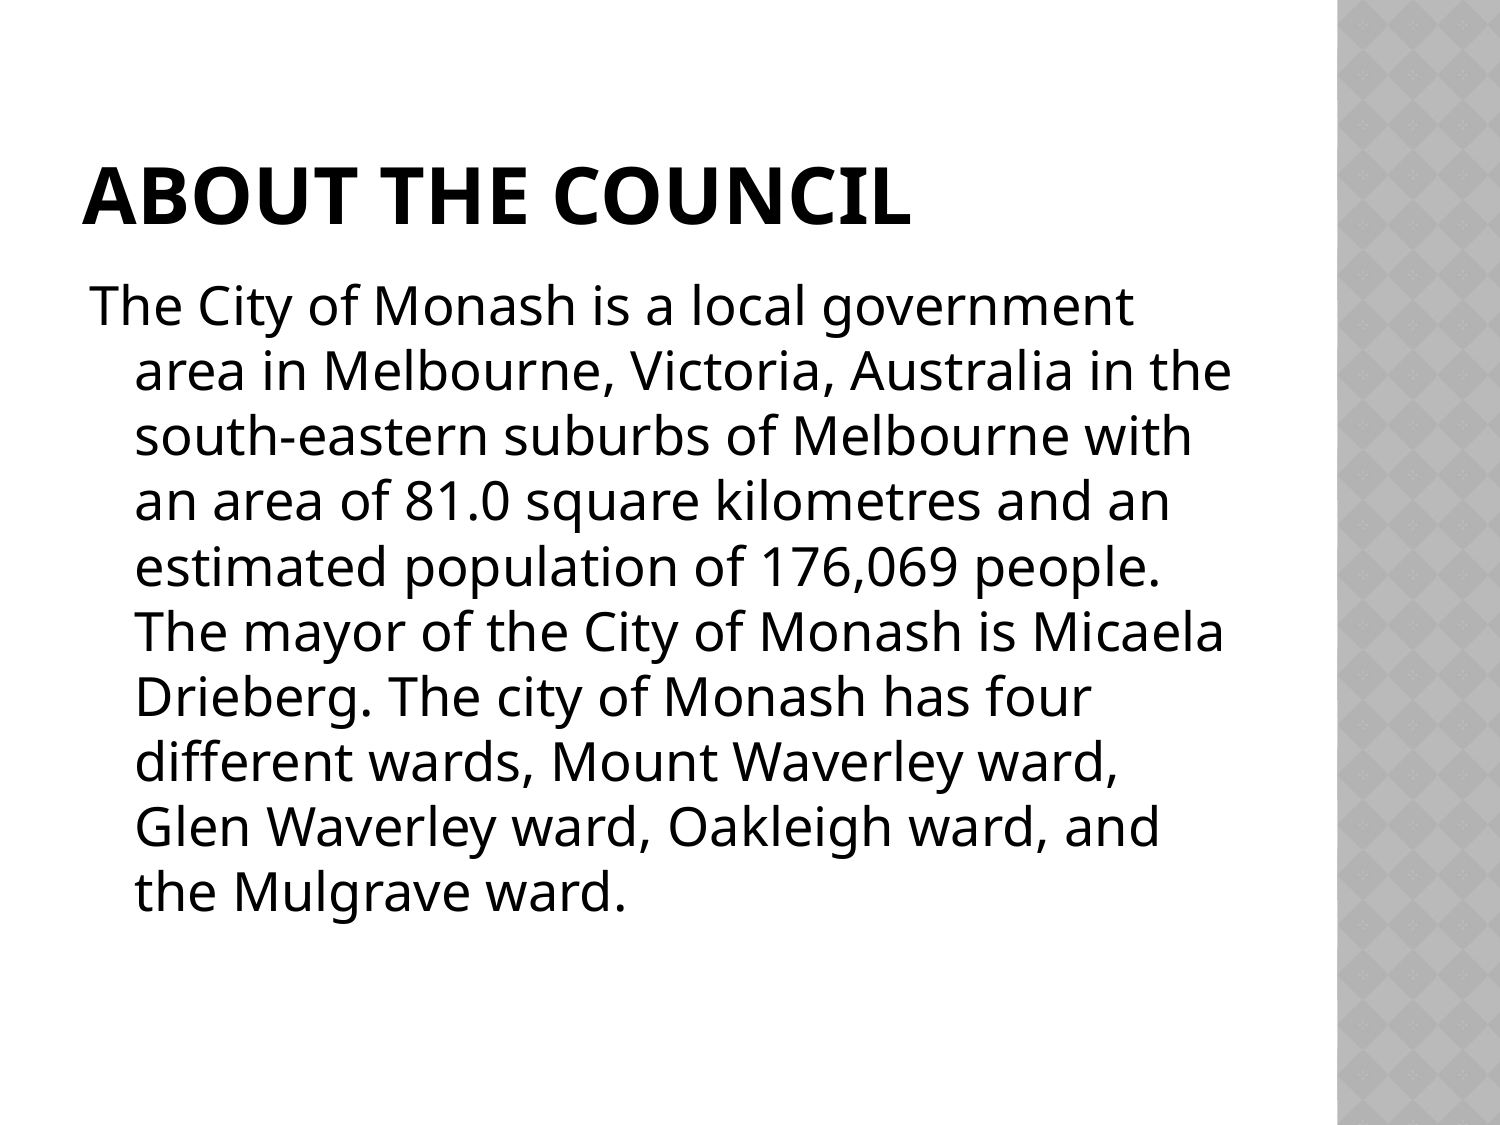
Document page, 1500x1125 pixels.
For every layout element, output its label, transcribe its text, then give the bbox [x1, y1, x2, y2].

title About the Council [75, 52, 1263, 240]
list The City of Monash is a local government area in Melbourne, Victoria, Australia in the south-eastern suburbs of Melbourne with an area of 81.0 square kilometres and an estimated population of 176,069 people. The mayor of the City of Monash is Micaela Drieberg. The city of Monash has four different wards, Mount Waverley ward, Glen Waverley ward, Oakleigh ward, and the Mulgrave ward. [75, 264, 1263, 1059]
